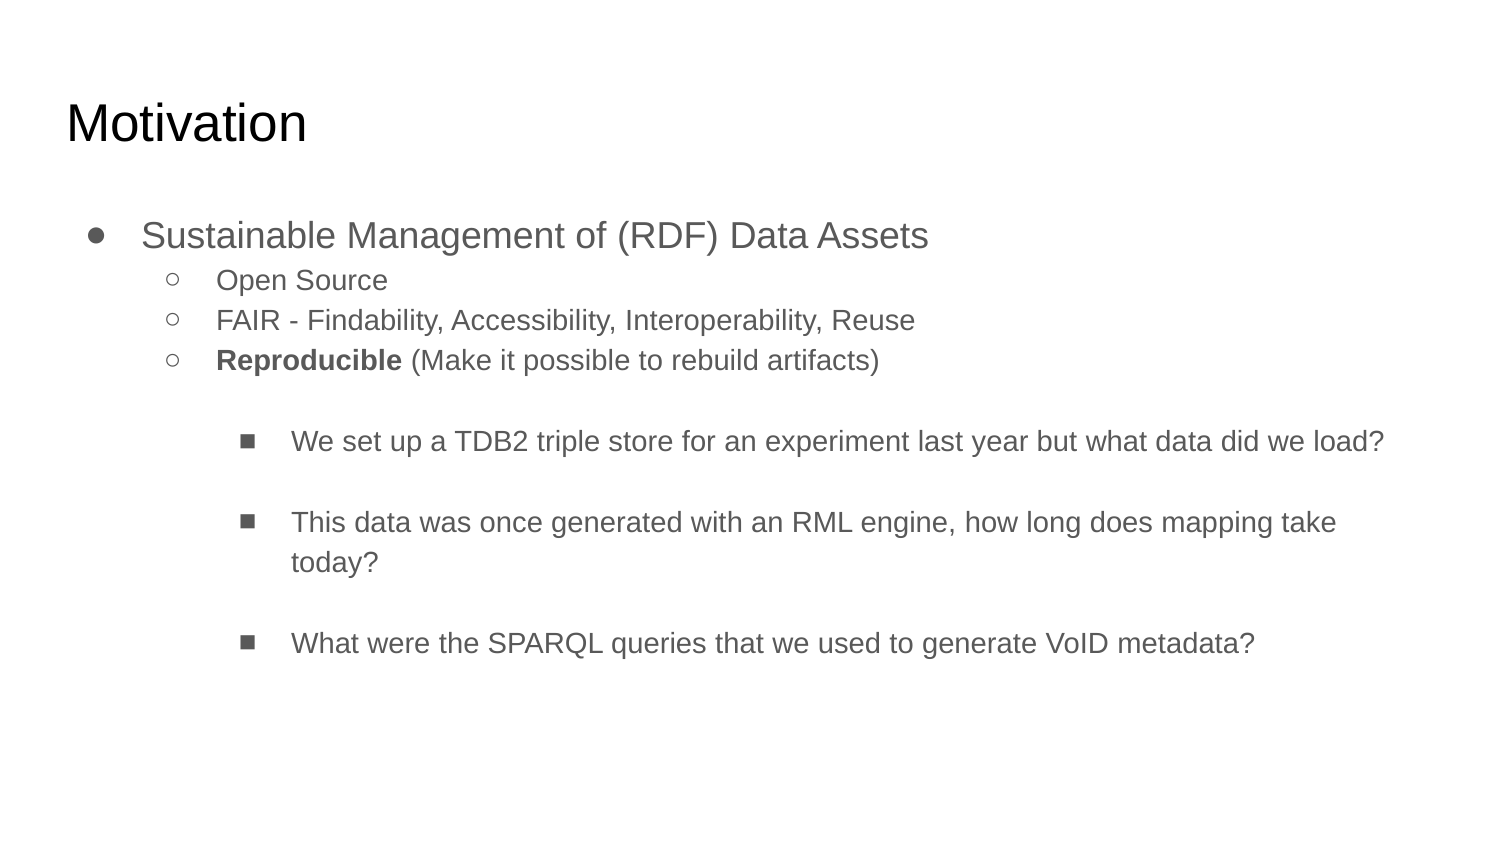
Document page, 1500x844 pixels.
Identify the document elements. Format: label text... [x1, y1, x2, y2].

list Sustainable Management of (RDF) Data Assets Open Source FAIR - Findability, Accessibility, Interoperability, Reuse Reproducible (Make it possible to rebuild artifacts) We set up a TDB2 triple store for an experiment last year but what data did we load? This data was once generated with an RML engine, how long does mapping take today? What were the SPARQL queries that we used to generate VoID metadata? [51, 189, 1449, 750]
title Motivation [51, 72, 1449, 167]
